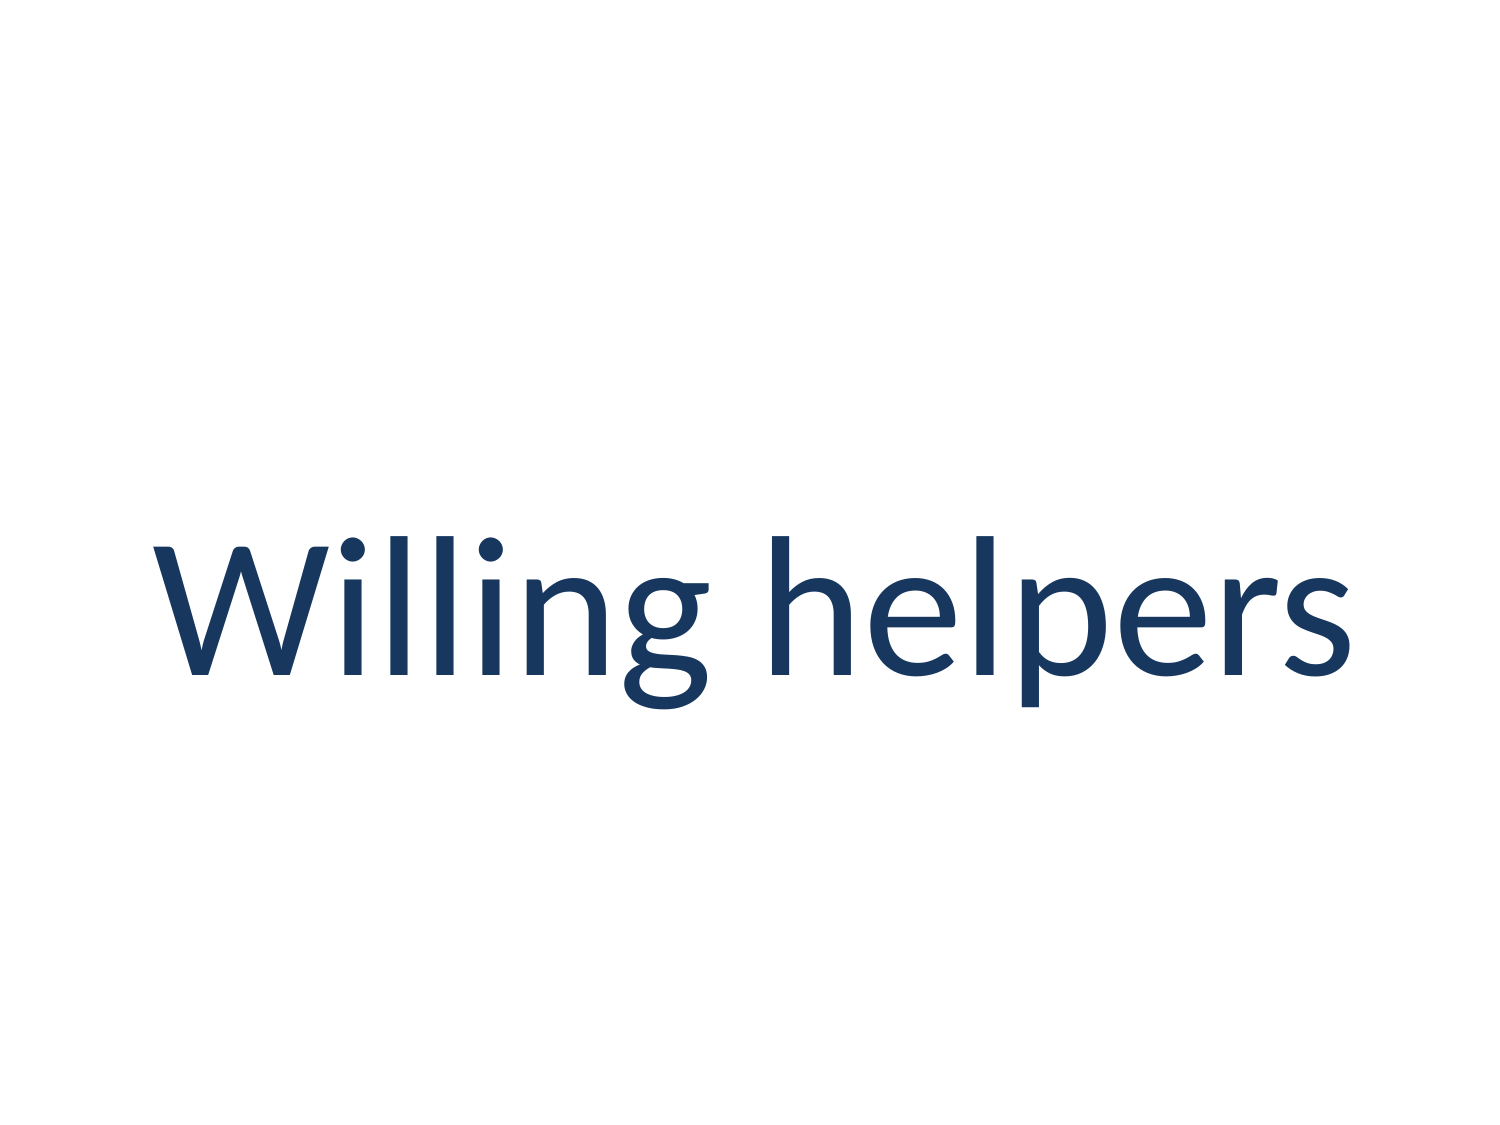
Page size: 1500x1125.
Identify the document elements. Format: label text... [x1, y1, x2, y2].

list Willing helpers [118, 476, 1394, 723]
